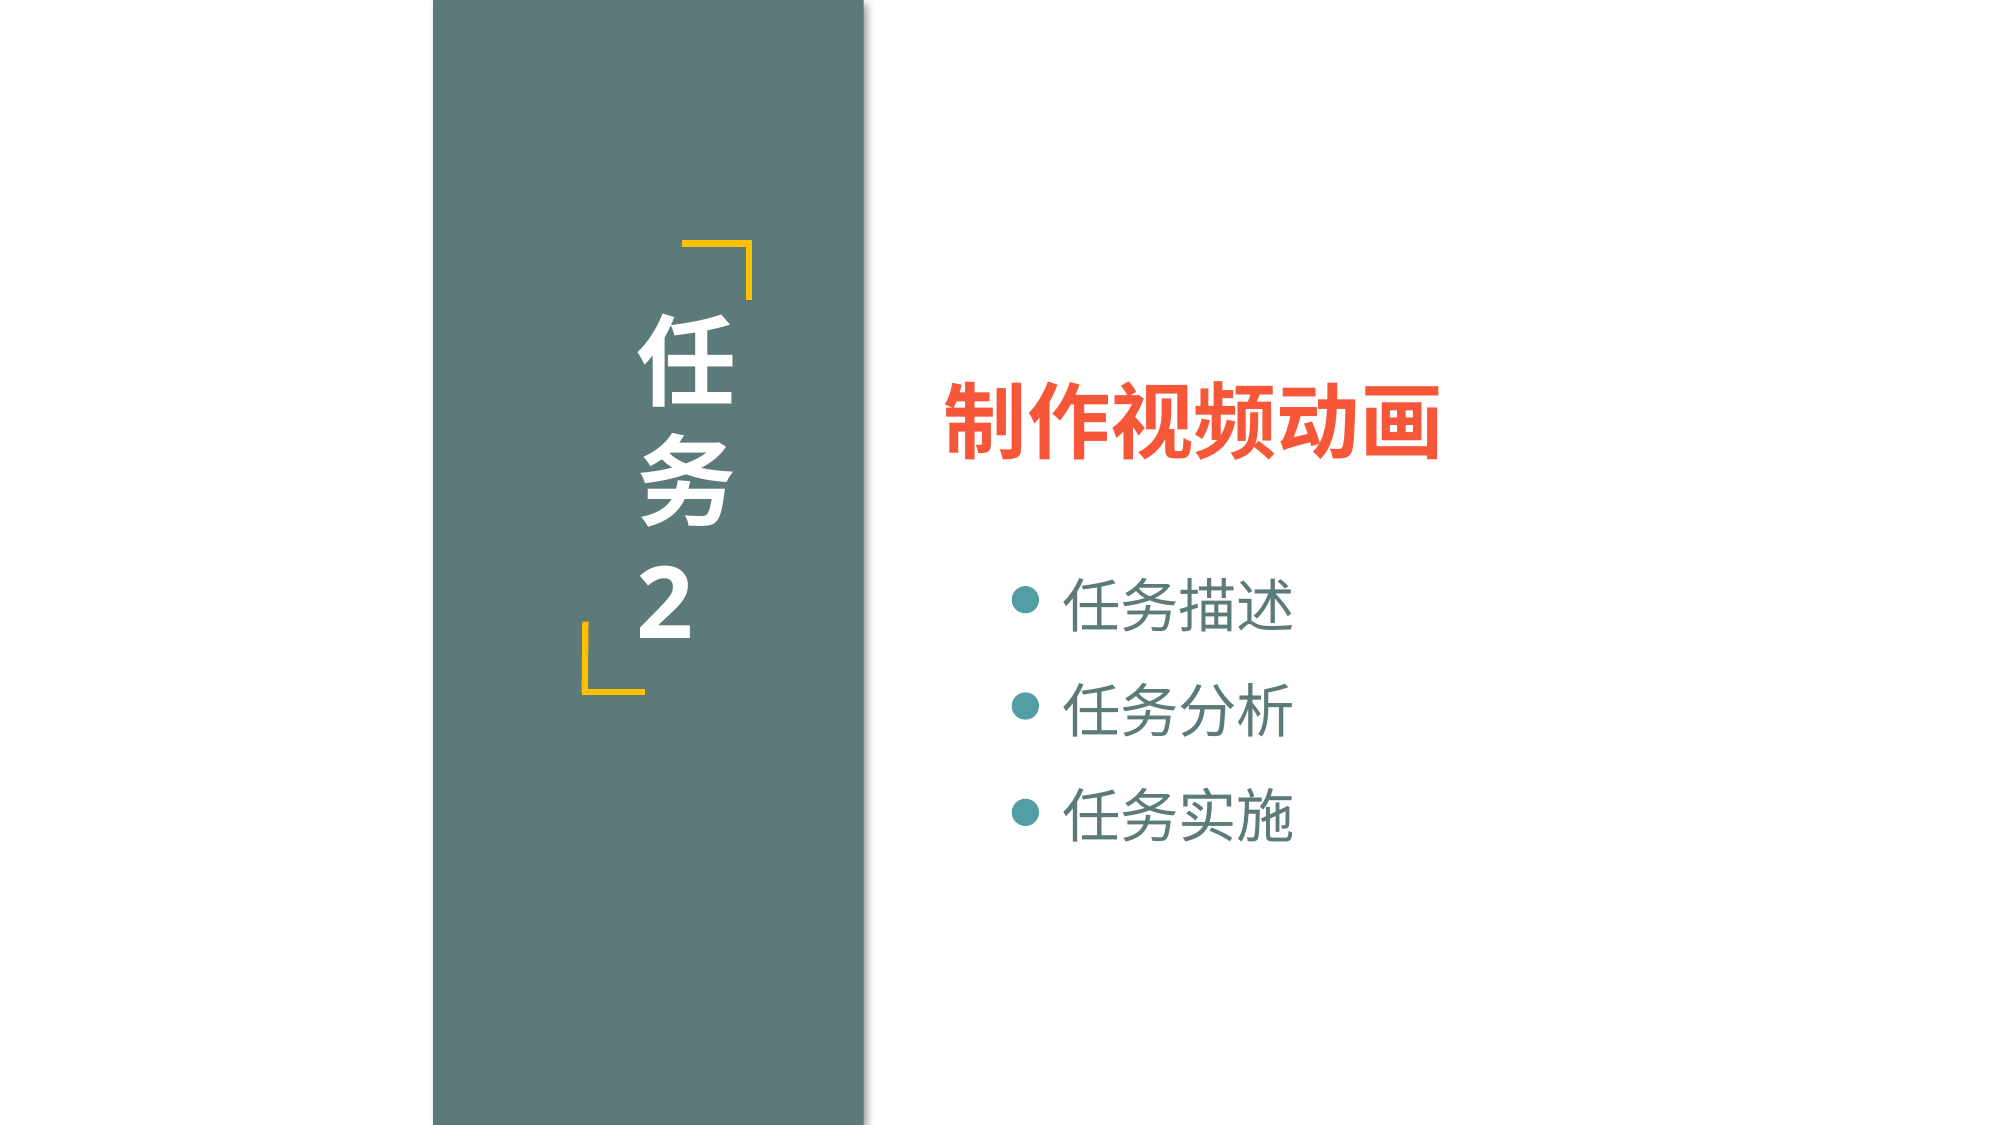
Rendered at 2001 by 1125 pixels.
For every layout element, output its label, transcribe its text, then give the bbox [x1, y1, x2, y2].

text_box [581, 240, 752, 693]
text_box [1011, 527, 1778, 848]
text_box 制作视频动画 [929, 361, 1633, 477]
text_box [432, 0, 865, 1125]
